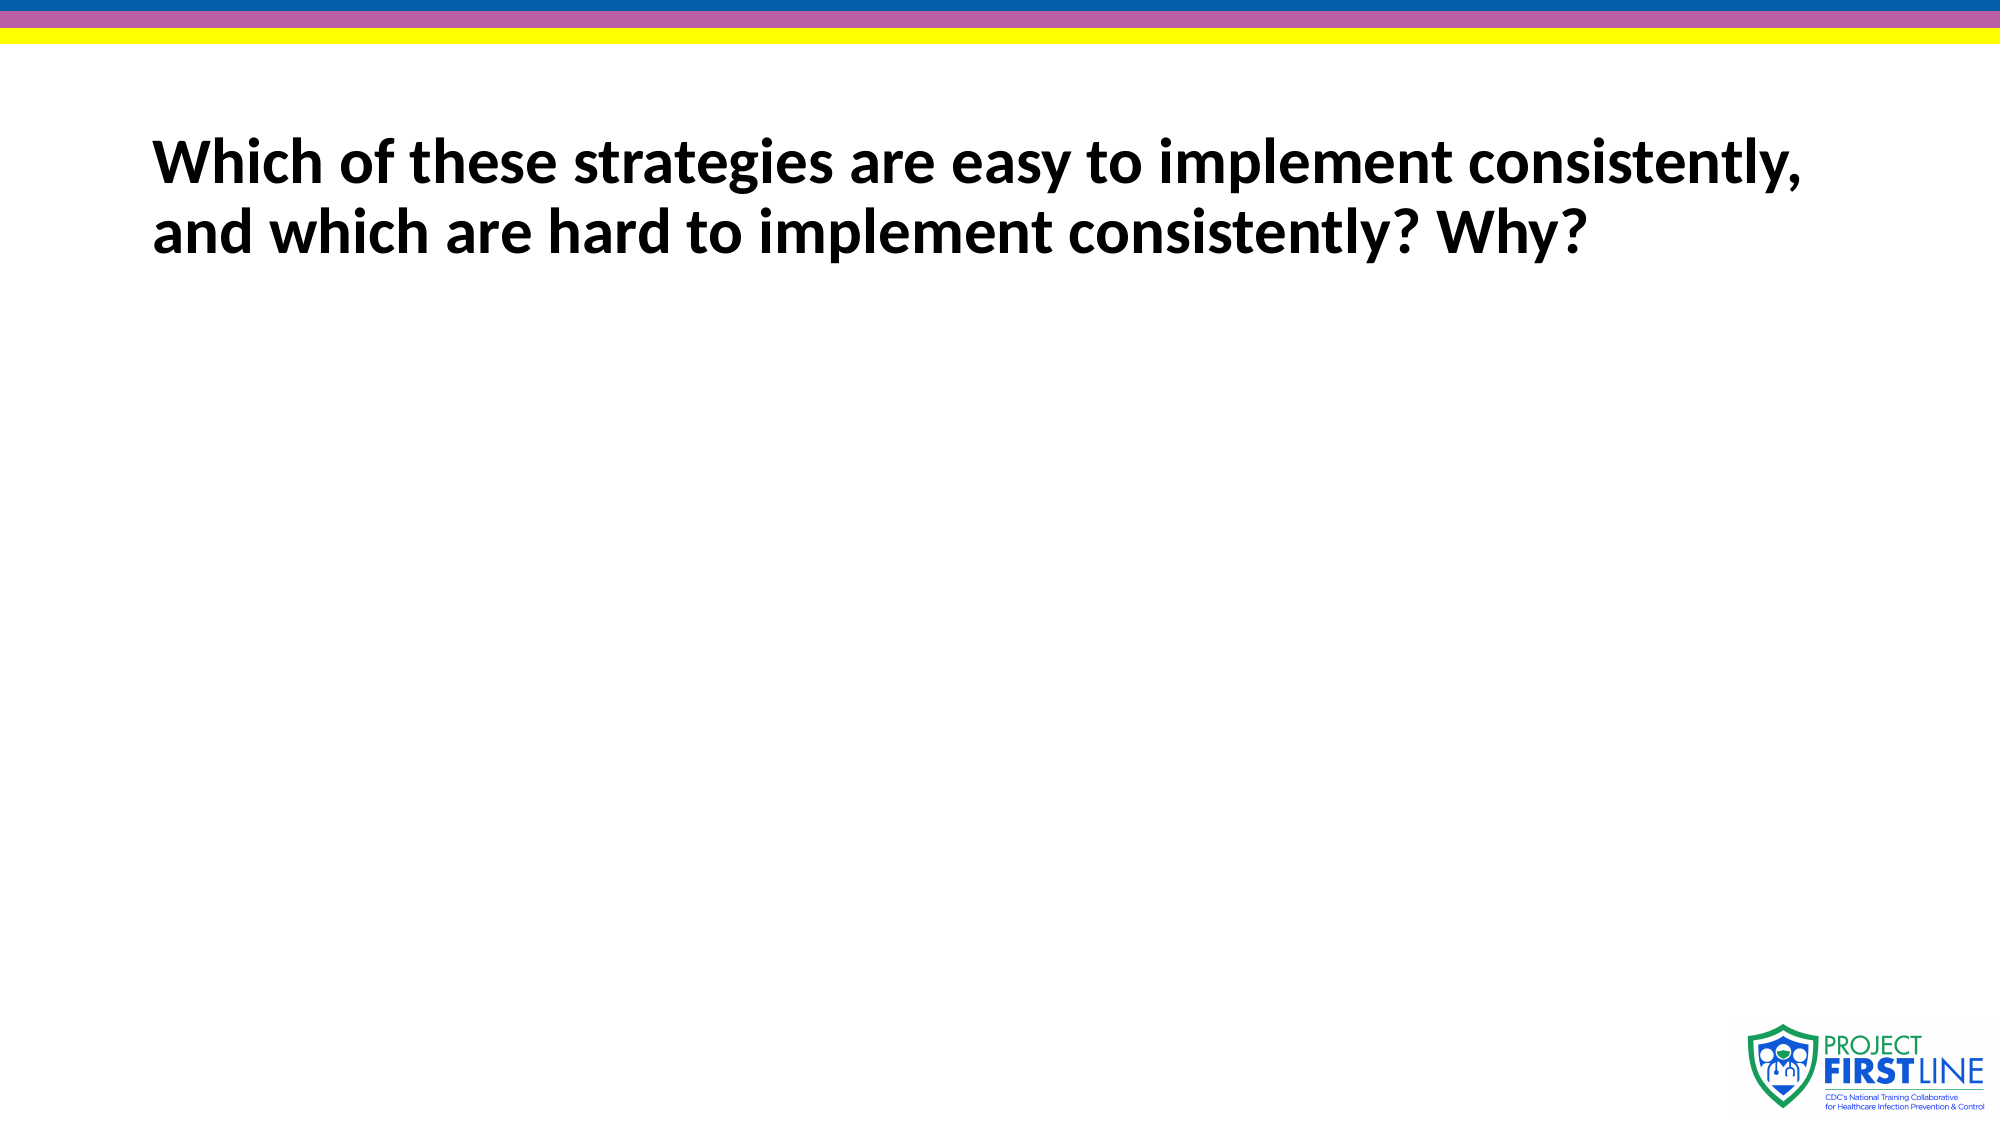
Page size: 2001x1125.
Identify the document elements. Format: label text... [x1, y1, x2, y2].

title Which of these strategies are easy to implement consistently, and which are hard to implement consistently? Why? [137, 88, 1863, 307]
text_box [0, 28, 2000, 44]
text_box [0, 0, 2000, 11]
picture [1731, 1016, 2000, 1117]
text_box [0, 11, 2000, 28]
